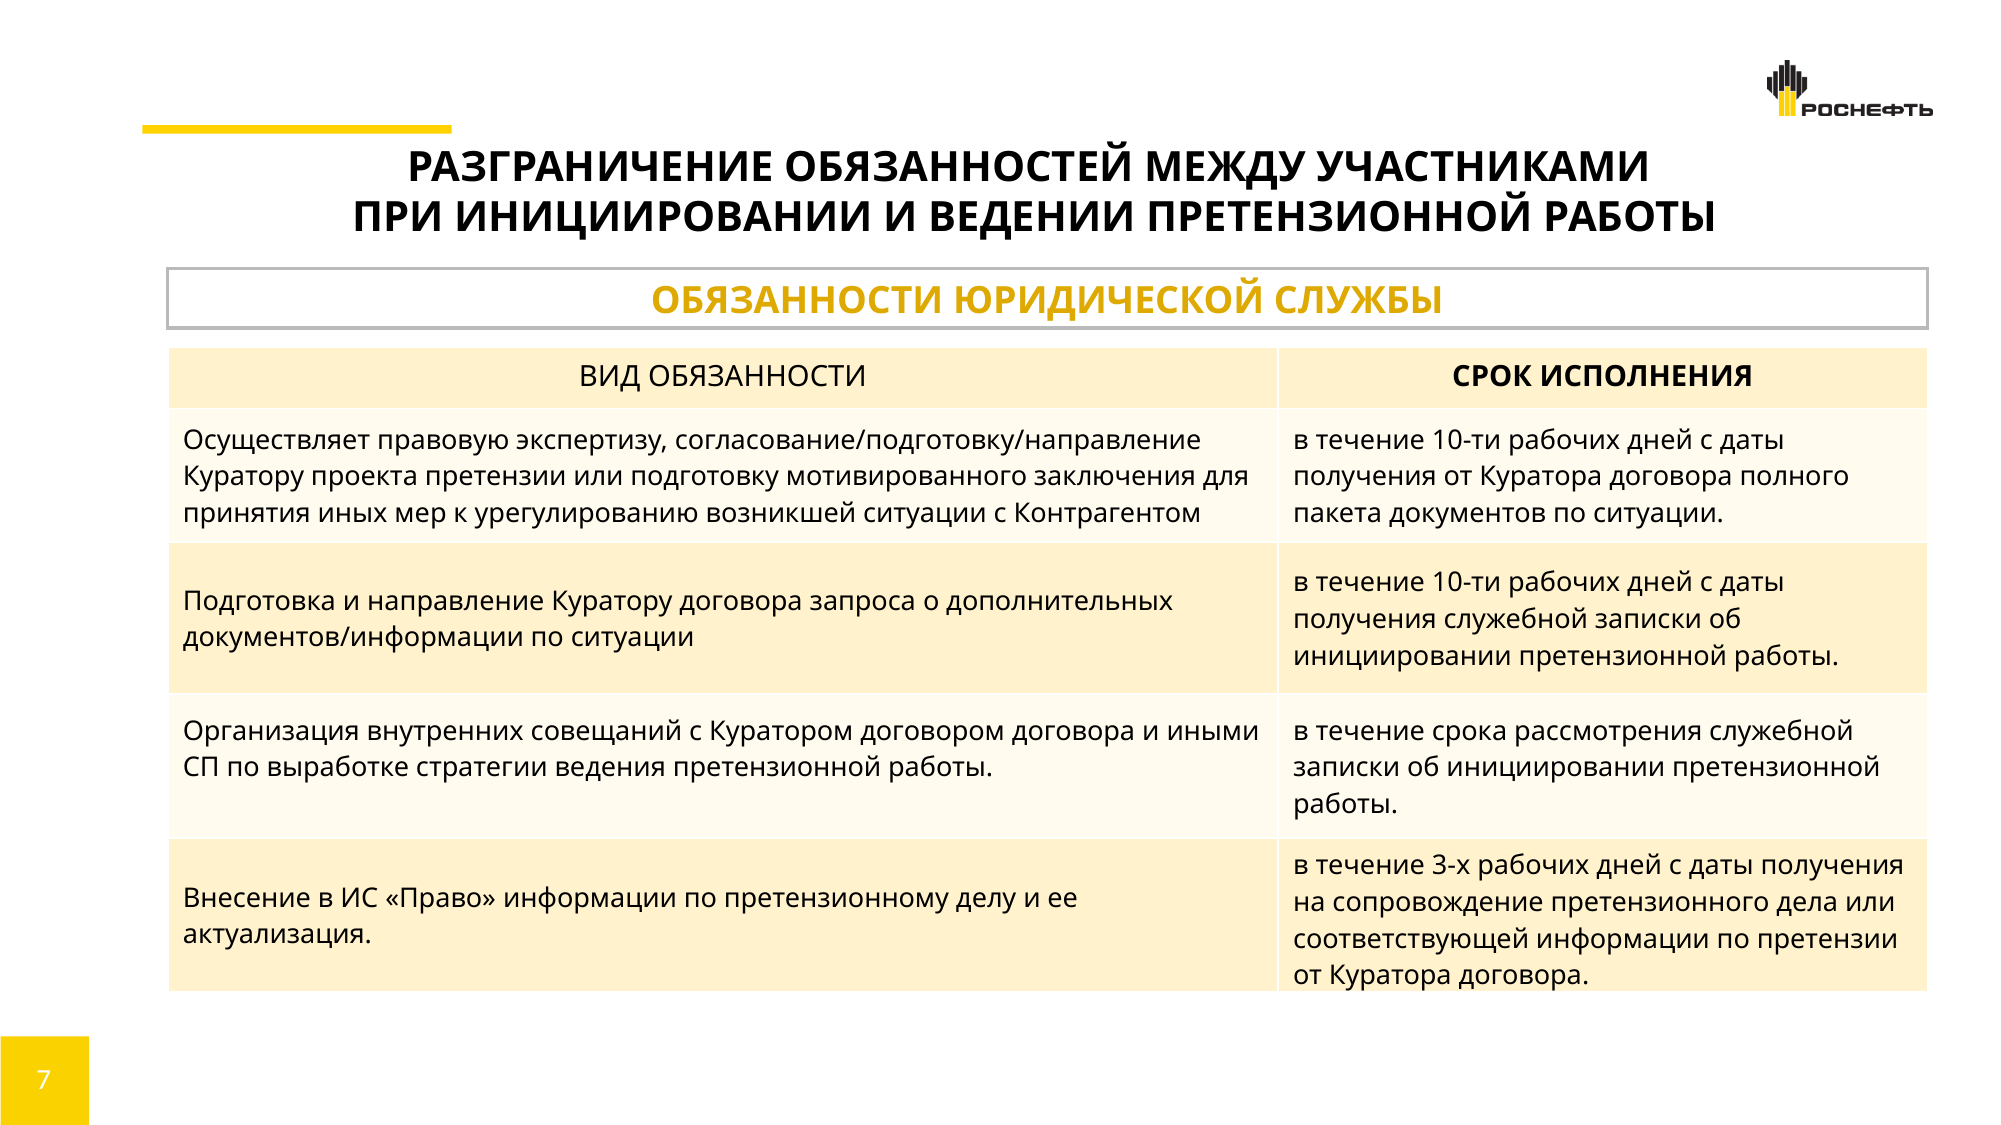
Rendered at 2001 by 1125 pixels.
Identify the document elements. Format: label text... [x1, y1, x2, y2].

table_cell в течение 10-ти рабочих дней с даты получения служебной записки об инициировании претензионной работы. [1279, 543, 1927, 693]
table_cell в течение срока рассмотрения служебной записки об инициировании претензионной работы. [1279, 695, 1927, 837]
picture [1767, 60, 1933, 116]
table_cell в течение 3-х рабочих дней с даты получения на сопровождение претензионного дела или соответствующей информации по претензии от Куратора договора. [1279, 839, 1927, 991]
table_header СРОК ИСПОЛНЕНИЯ [1279, 348, 1927, 408]
table_cell Организация внутренних совещаний с Куратором договором договора и иными СП по выработке стратегии ведения претензионной работы. [169, 695, 1277, 837]
table_cell Внесение в ИС «Право» информации по претензионному делу и ее актуализация. [169, 839, 1277, 991]
text_box РАЗГРАНИЧЕНИЕ ОБЯЗАННОСТЕЙ МЕЖДУ УЧАСТНИКАМИ ПРИ ИНИЦИИРОВАНИИ И ВЕДЕНИИ ПРЕТЕНЗИОННОЙ РАБОТЫ [142, 132, 1928, 248]
table_cell в течение 10-ти рабочих дней с даты получения от Куратора договора полного пакета документов по ситуации. [1279, 409, 1927, 541]
text_box [141, 124, 453, 135]
table_header ВИД ОБЯЗАННОСТИ [169, 348, 1277, 408]
table_cell Подготовка и направление Куратору договора запроса о дополнительных документов/информации по ситуации [169, 543, 1277, 693]
text_box ОБЯЗАННОСТИ ЮРИДИЧЕСКОЙ СЛУЖБЫ [167, 268, 1928, 329]
text_box [142, 306, 1887, 972]
table_cell Осуществляет правовую экспертизу, согласование/подготовку/направление Куратору проекта претензии или подготовку мотивированного заключения для принятия иных мер к урегулированию возникшей ситуации с Контрагентом [169, 409, 1277, 541]
